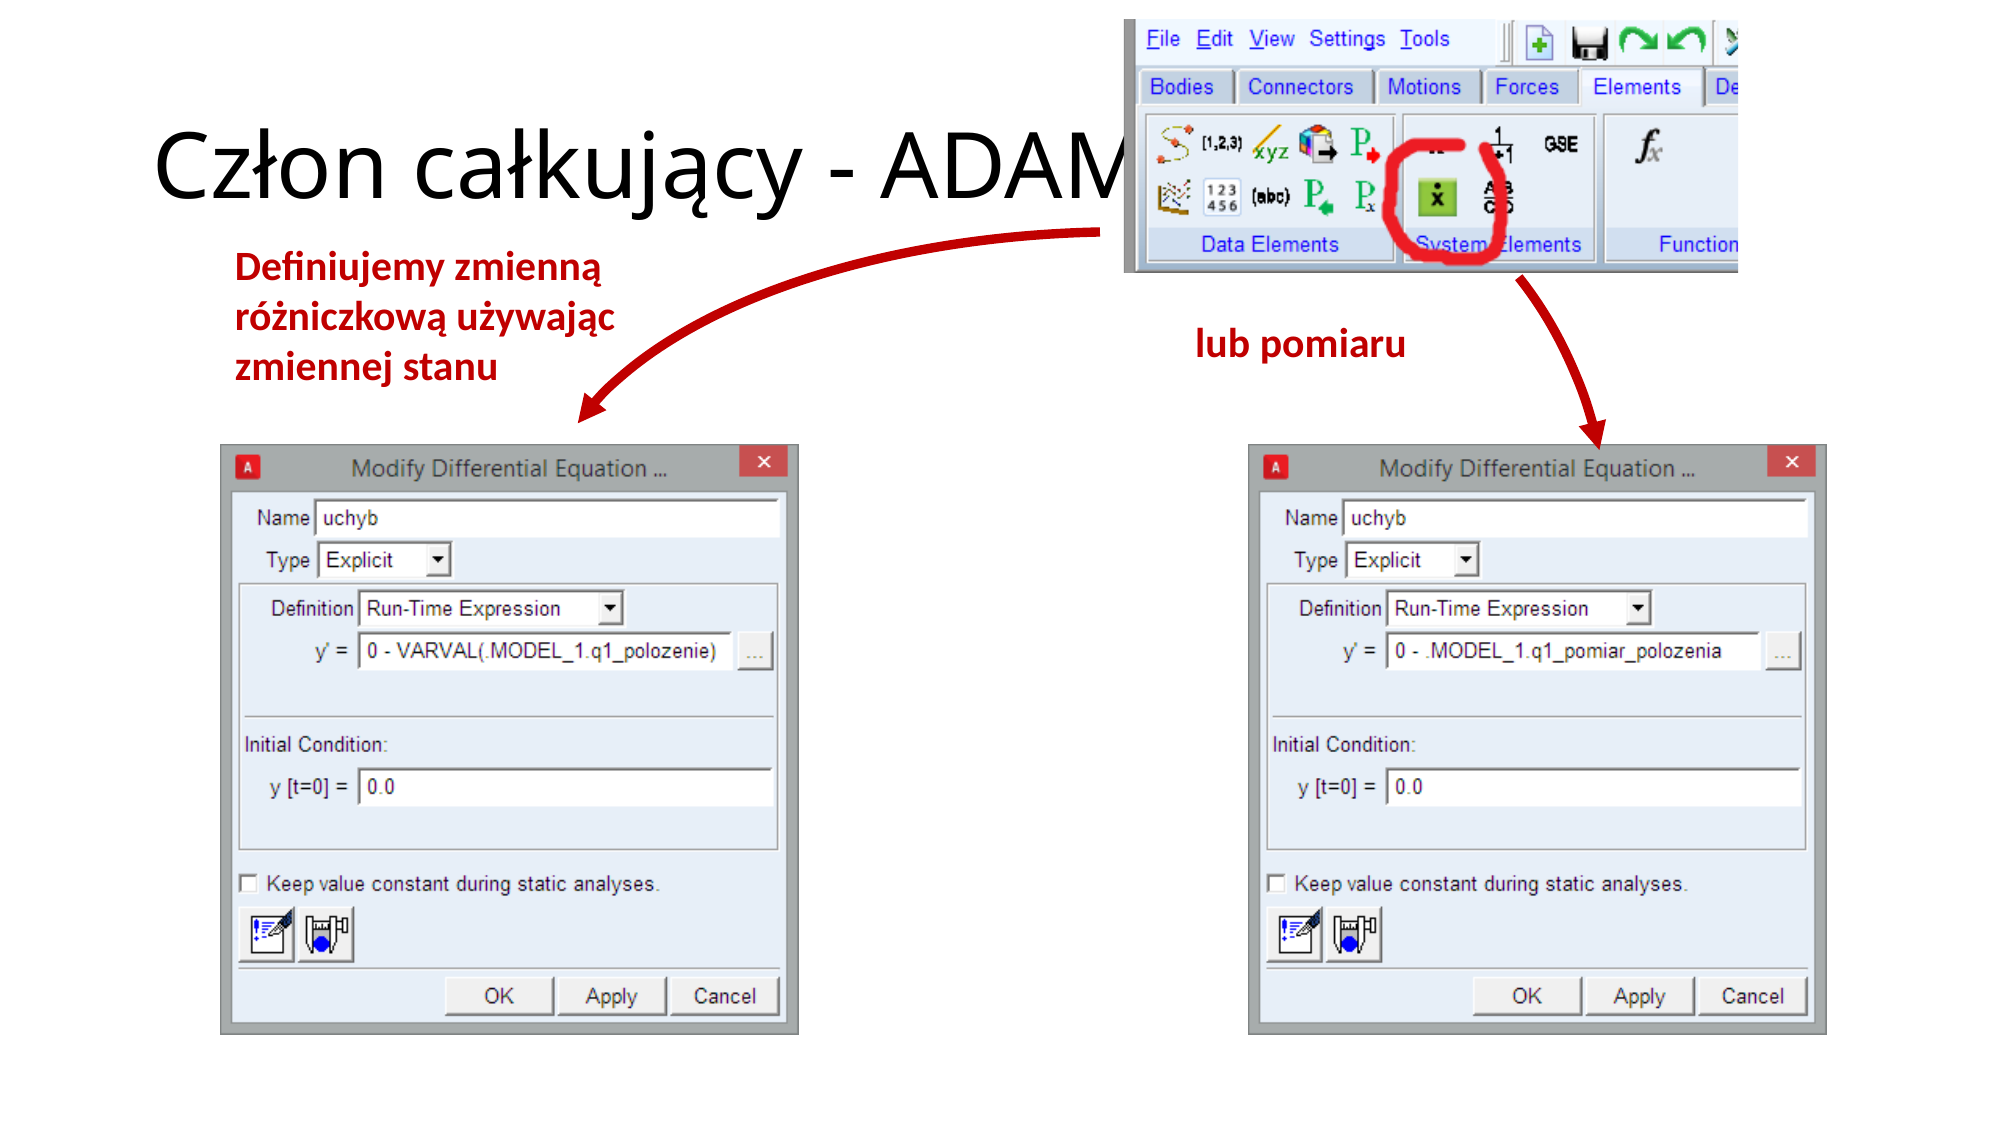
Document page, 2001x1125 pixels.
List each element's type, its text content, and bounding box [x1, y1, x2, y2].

text_box [577, 230, 1124, 519]
picture [1247, 444, 1827, 1035]
picture [1123, 19, 1739, 273]
picture [220, 444, 799, 1035]
title Człon całkujący - ADAMS [137, 59, 1863, 278]
text_box [1496, 276, 1543, 308]
text_box [1395, 374, 1603, 444]
text_box Definiujemy zmienną różniczkową używając zmiennej stanu [220, 231, 662, 397]
text_box lub pomiaru [1180, 308, 1612, 374]
